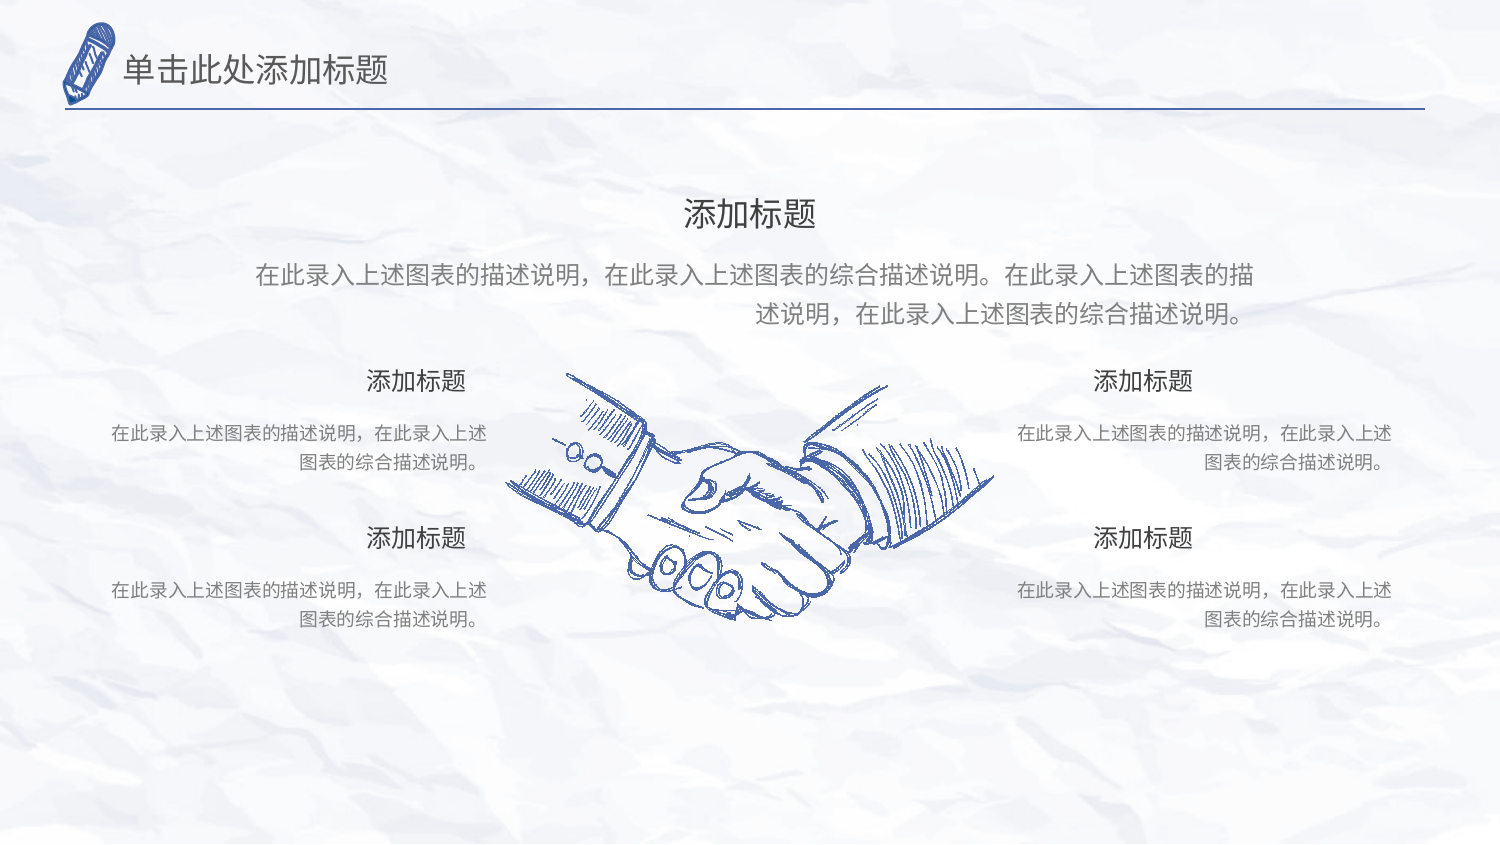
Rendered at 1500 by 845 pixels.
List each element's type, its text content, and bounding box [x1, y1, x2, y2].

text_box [998, 514, 1408, 636]
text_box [92, 514, 502, 636]
text_box 添加标题 [565, 187, 935, 239]
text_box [998, 358, 1408, 480]
text_box 在此录入上述图表的描述说明，在此录入上述图表的综合描述说明。在此录入上述图表的描述说明，在此录入上述图表的综合描述说明。 [233, 244, 1267, 373]
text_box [92, 358, 502, 480]
text_box [505, 373, 993, 621]
